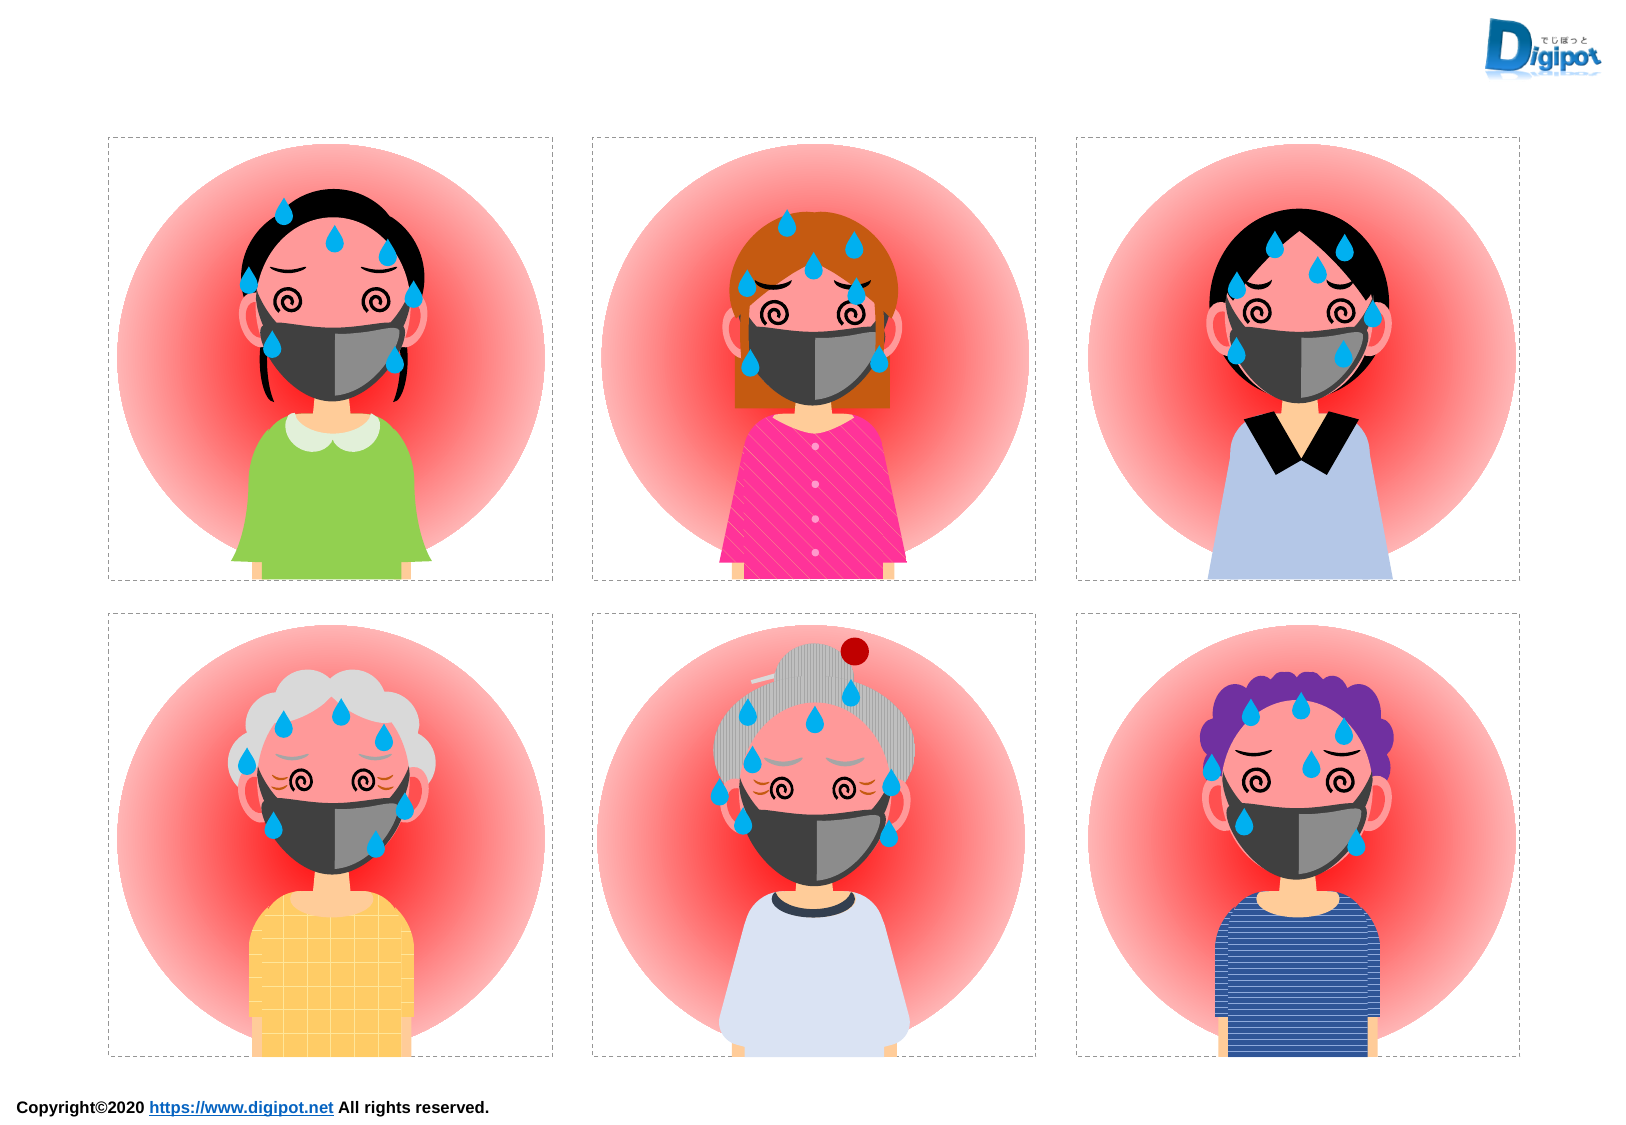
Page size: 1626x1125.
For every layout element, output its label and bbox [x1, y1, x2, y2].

picture [1485, 18, 1602, 82]
text_box [117, 144, 545, 580]
text_box [1088, 144, 1516, 580]
text_box [601, 144, 1029, 580]
text_box [117, 625, 545, 1057]
text_box [1088, 625, 1516, 1057]
text_box [597, 625, 1025, 1057]
